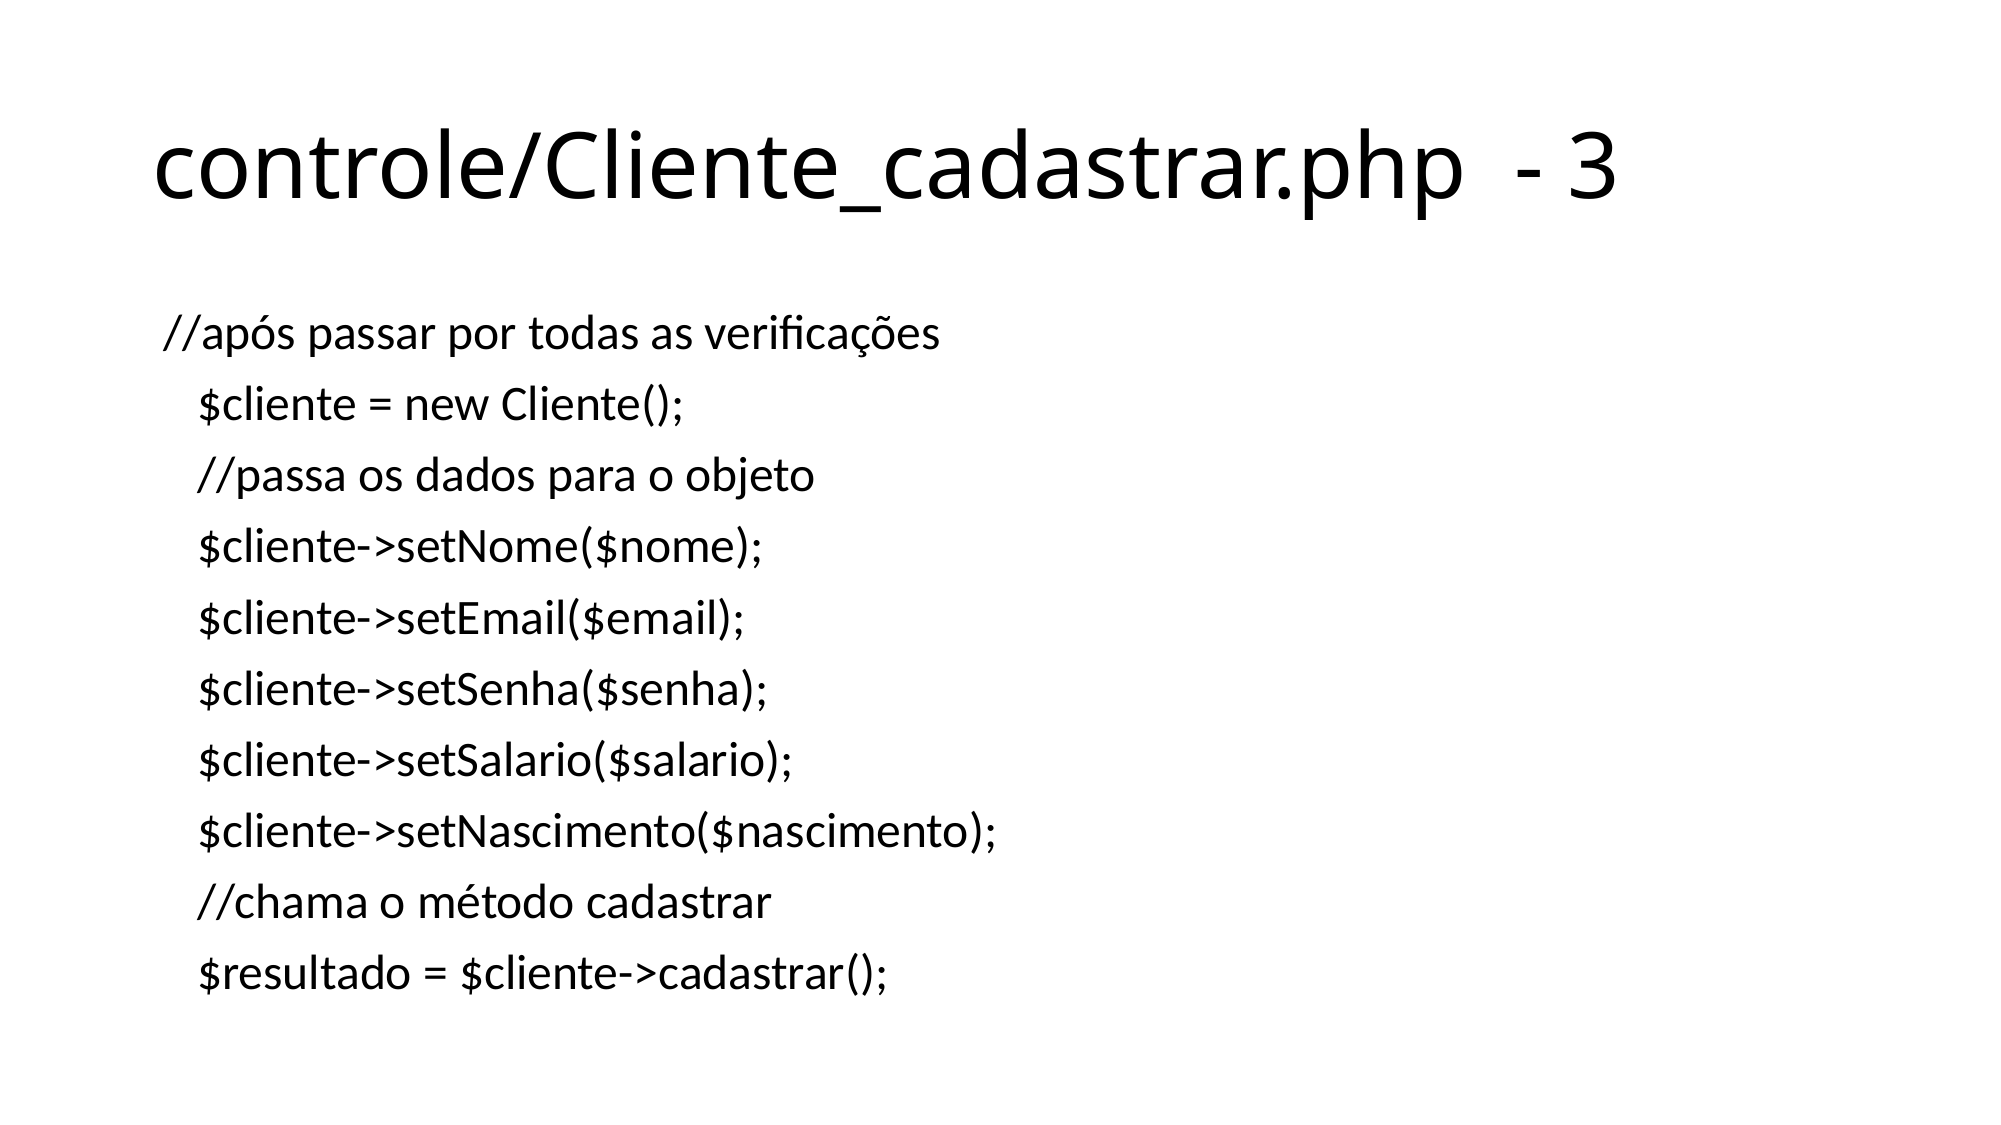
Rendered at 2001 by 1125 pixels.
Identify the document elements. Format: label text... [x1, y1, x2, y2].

list //após passar por todas as verificações $cliente = new Cliente(); //passa os dados para o objeto $cliente->setNome($nome); $cliente->setEmail($email); $cliente->setSenha($senha); $cliente->setSalario($salario); $cliente->setNascimento($nascimento); //chama o método cadastrar $resultado = $cliente->cadastrar(); [137, 299, 1863, 1014]
title controle/Cliente_cadastrar.php - 3 [137, 59, 1863, 278]
